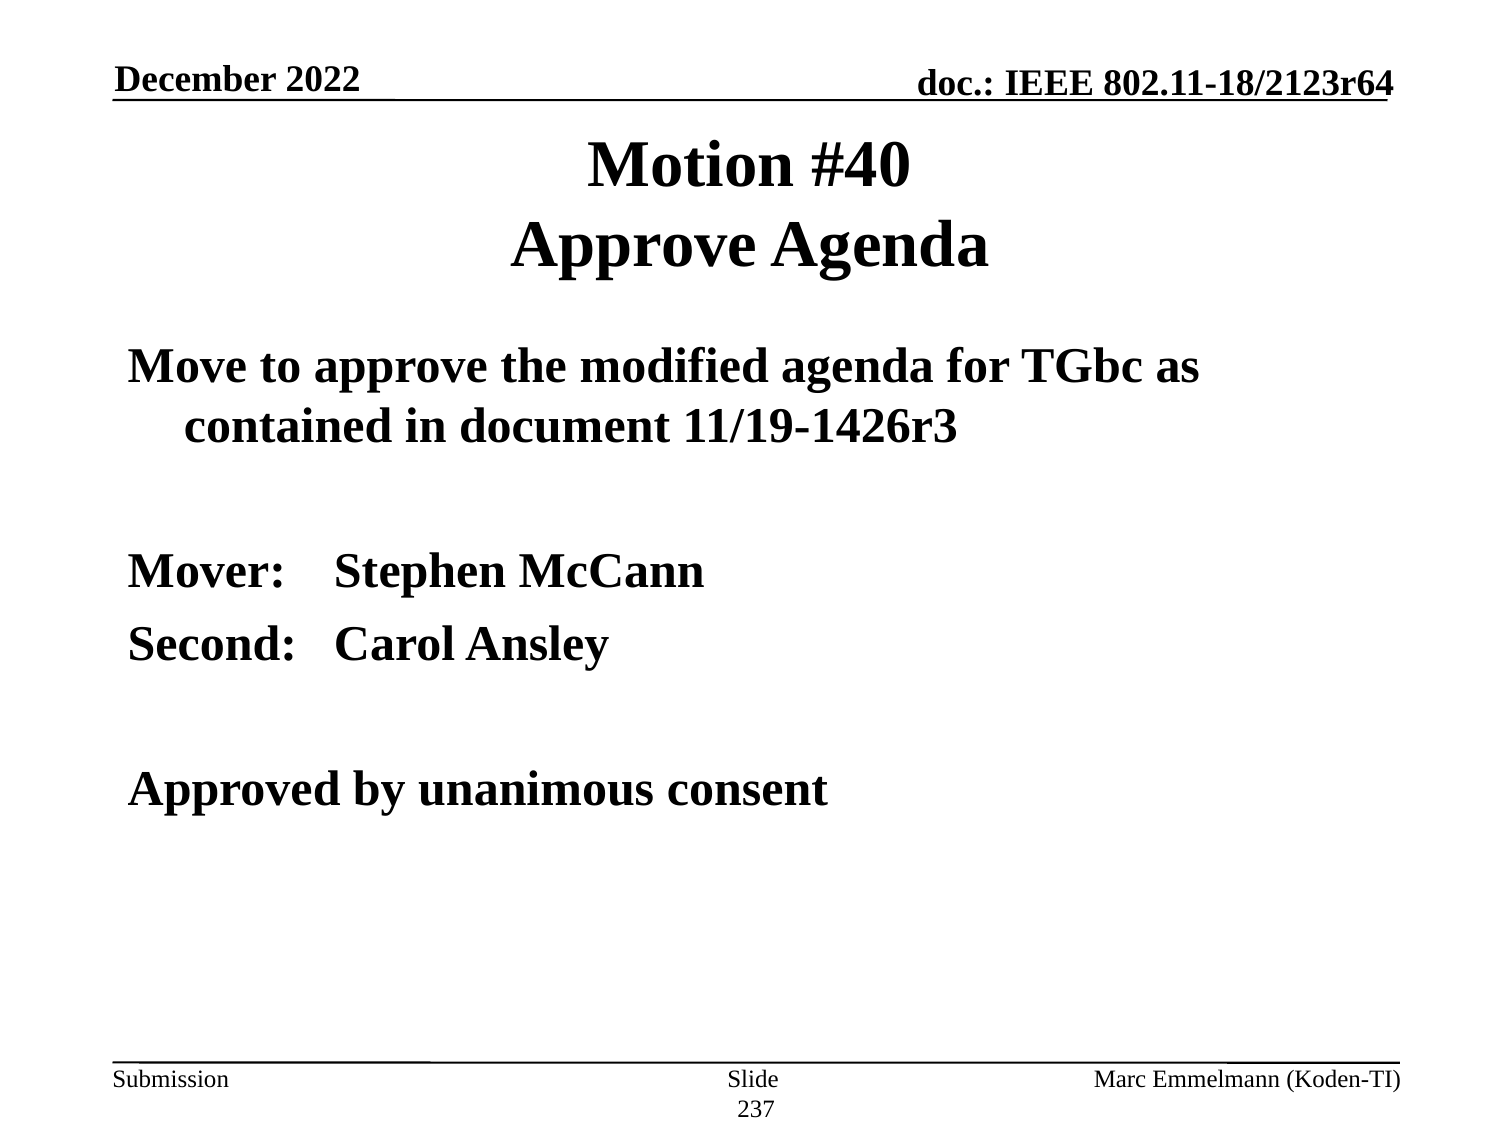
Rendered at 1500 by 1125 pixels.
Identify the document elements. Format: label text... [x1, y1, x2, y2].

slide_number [114, 54, 423, 100]
slide_number Slide 237 [712, 1061, 800, 1123]
list Move to approve the modified agenda for TGbc as contained in document 11/19-1426r3 Mover: Stephen McCann Second: Carol Ansley Approved by unanimous consent [112, 324, 1388, 1000]
footer Marc Emmelmann (Koden-TI) [878, 1061, 1402, 1093]
title Motion #40 Approve Agenda [112, 112, 1388, 288]
